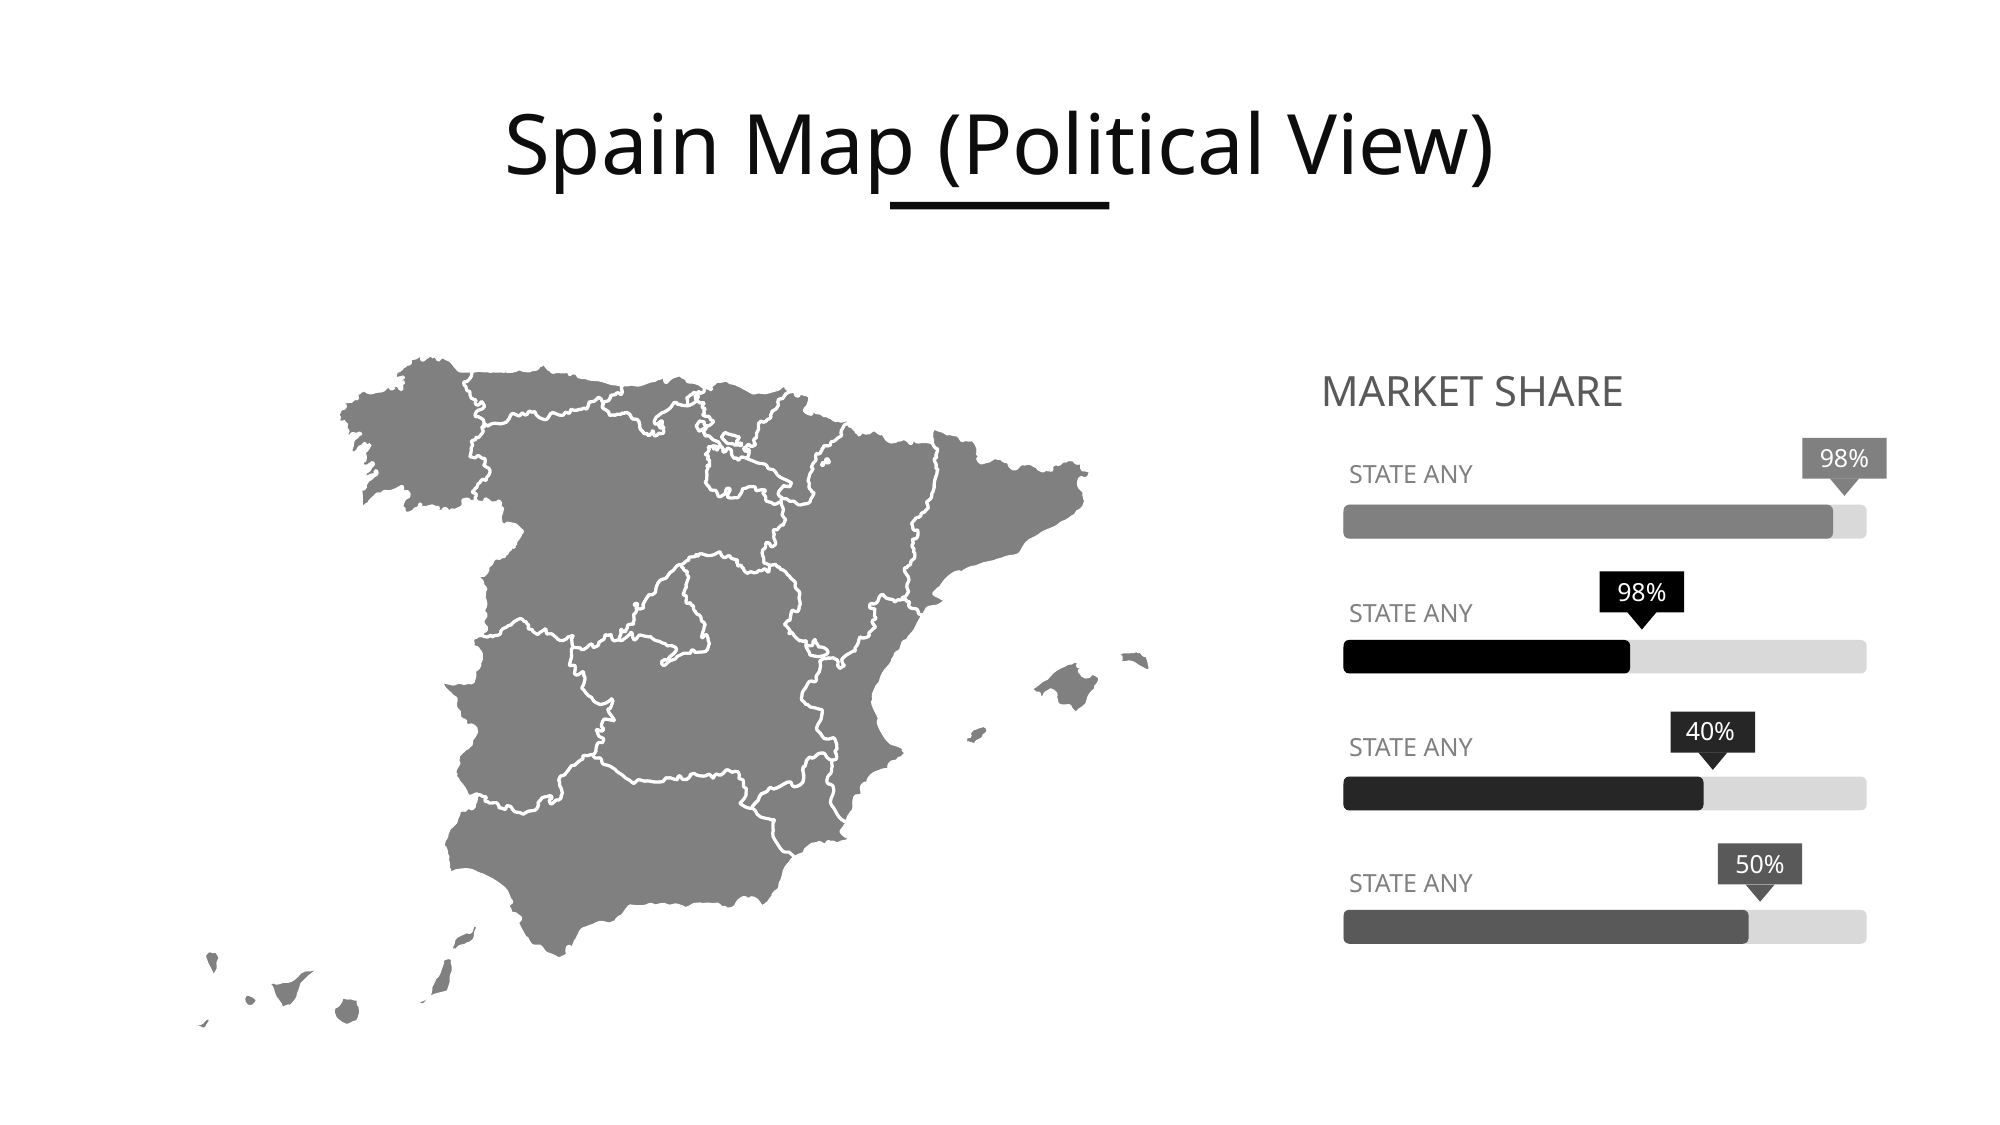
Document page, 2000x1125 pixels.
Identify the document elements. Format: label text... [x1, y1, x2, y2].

text_box [1829, 478, 1860, 496]
text_box [1700, 776, 1867, 811]
text_box [888, 200, 1111, 211]
text_box [1343, 504, 1834, 539]
text_box [1625, 639, 1867, 674]
text_box 40% [1674, 708, 1746, 762]
text_box STATE ANY [1341, 723, 1603, 784]
text_box MARKET SHARE [1320, 343, 1912, 437]
text_box [1670, 711, 1674, 753]
text_box [1343, 639, 1631, 674]
text_box [1829, 504, 1867, 539]
text_box [1706, 762, 1720, 770]
text_box [1796, 843, 1803, 885]
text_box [194, 352, 1151, 1030]
text_box Spain Map (Political View) [0, 96, 2000, 187]
text_box STATE ANY [1341, 860, 1603, 920]
text_box 98% [1808, 442, 1880, 497]
text_box [1744, 909, 1867, 944]
text_box STATE ANY [1341, 450, 1603, 511]
text_box [1599, 571, 1685, 613]
text_box [1746, 711, 1756, 753]
text_box [1343, 909, 1749, 944]
text_box STATE ANY [1341, 590, 1603, 651]
text_box [1343, 776, 1704, 811]
text_box [1754, 895, 1766, 902]
text_box [1717, 843, 1724, 885]
text_box 98% [1606, 576, 1678, 631]
text_box 50% [1724, 840, 1796, 895]
text_box [1802, 437, 1887, 479]
